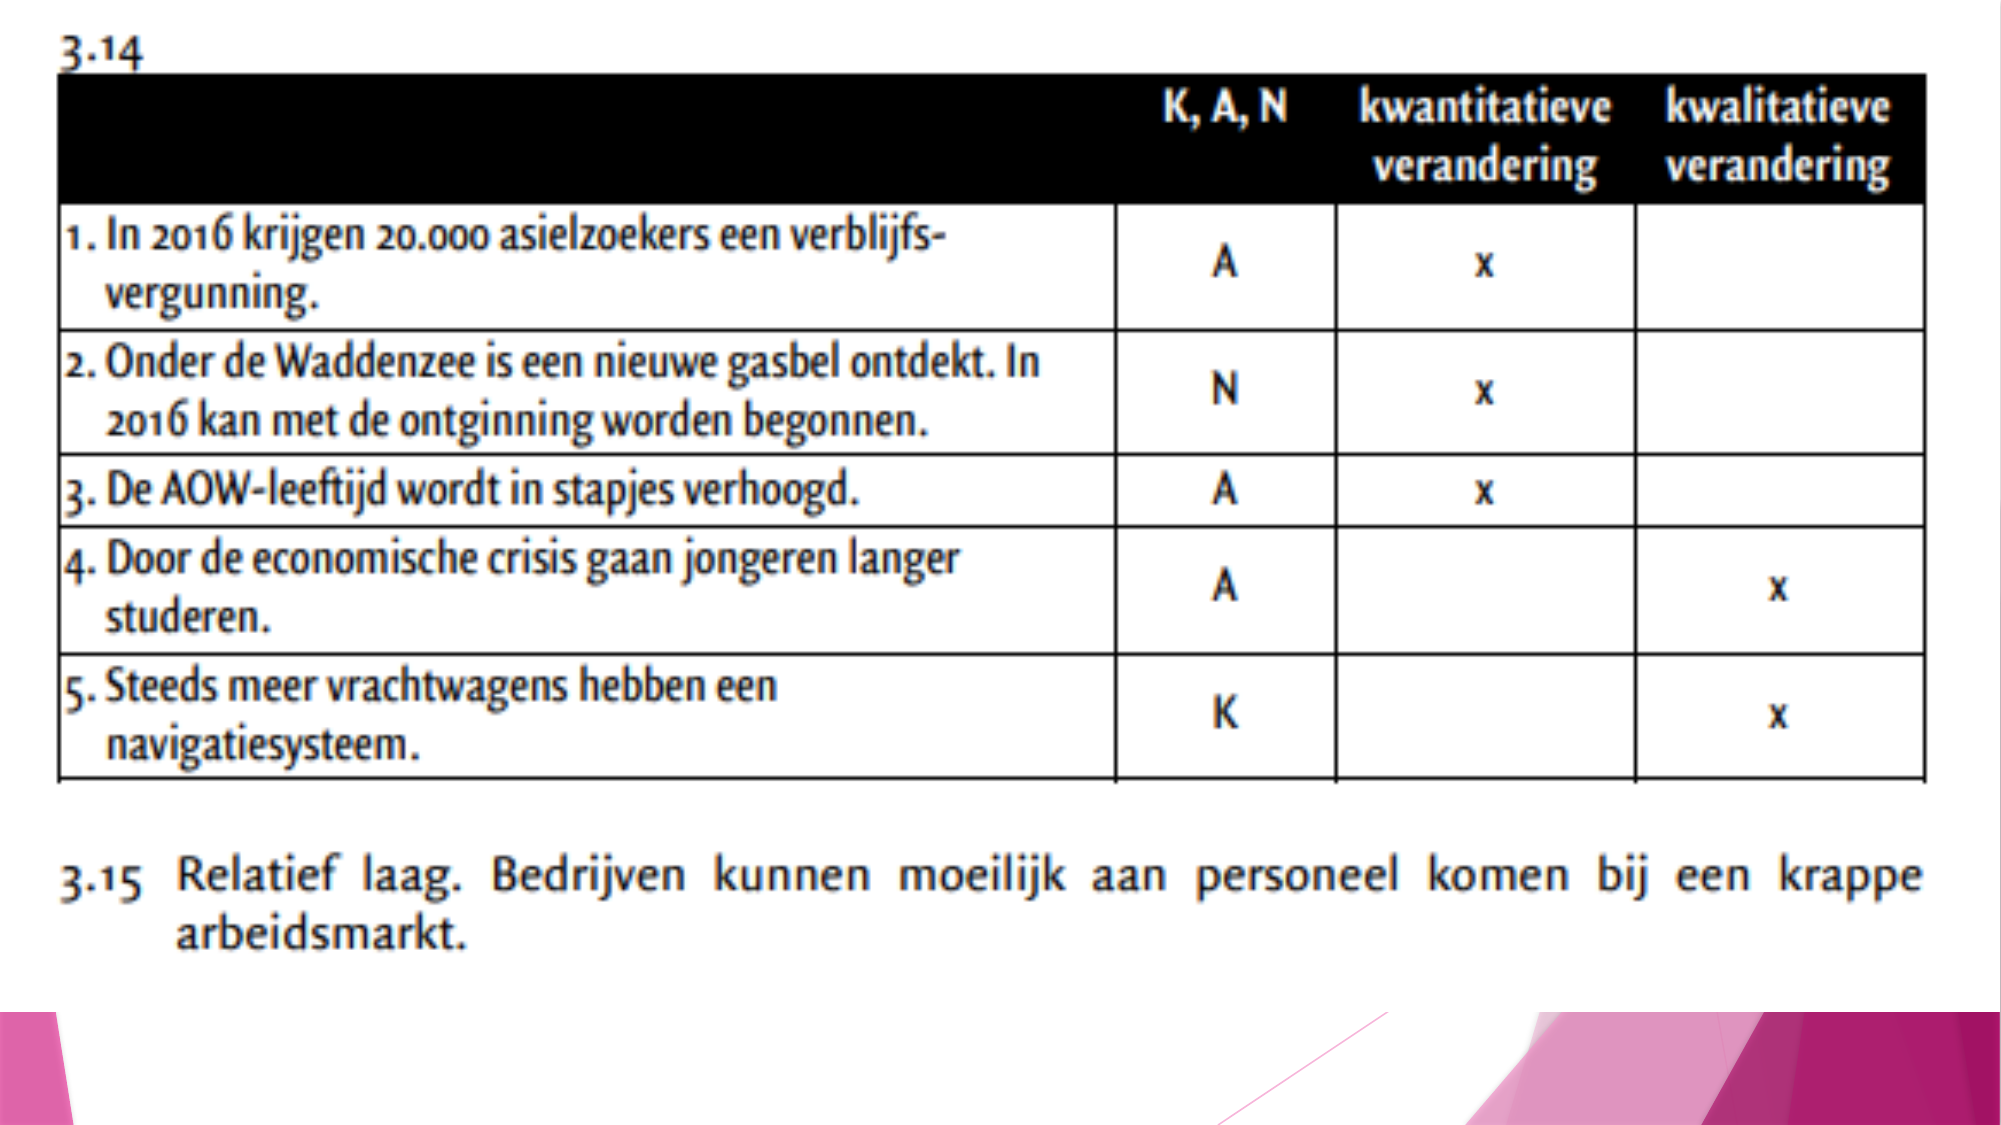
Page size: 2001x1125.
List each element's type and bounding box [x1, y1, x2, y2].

picture [0, 0, 2000, 1013]
